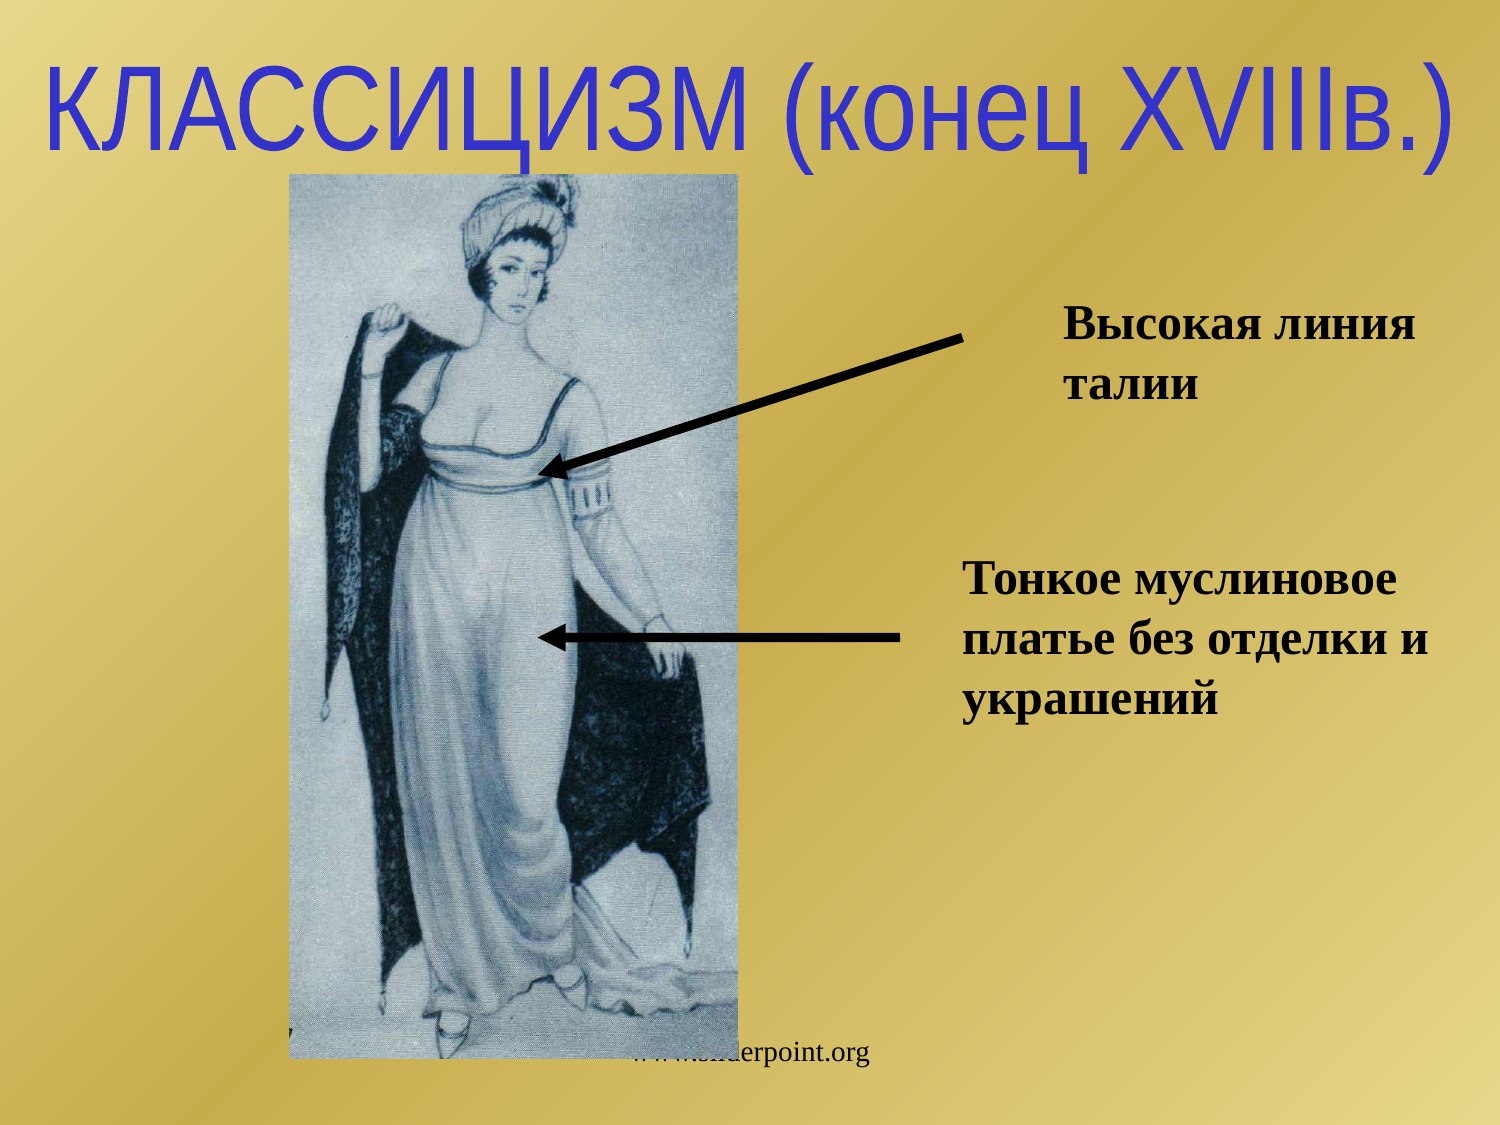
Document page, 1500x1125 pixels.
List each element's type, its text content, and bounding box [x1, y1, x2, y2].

picture [289, 174, 738, 1059]
text_box Тонкое муслиновое платье без отделки и украшений [947, 537, 1462, 733]
footer www.sliderpoint.org [512, 1024, 988, 1101]
text_box Высокая линия талии [1048, 281, 1444, 417]
